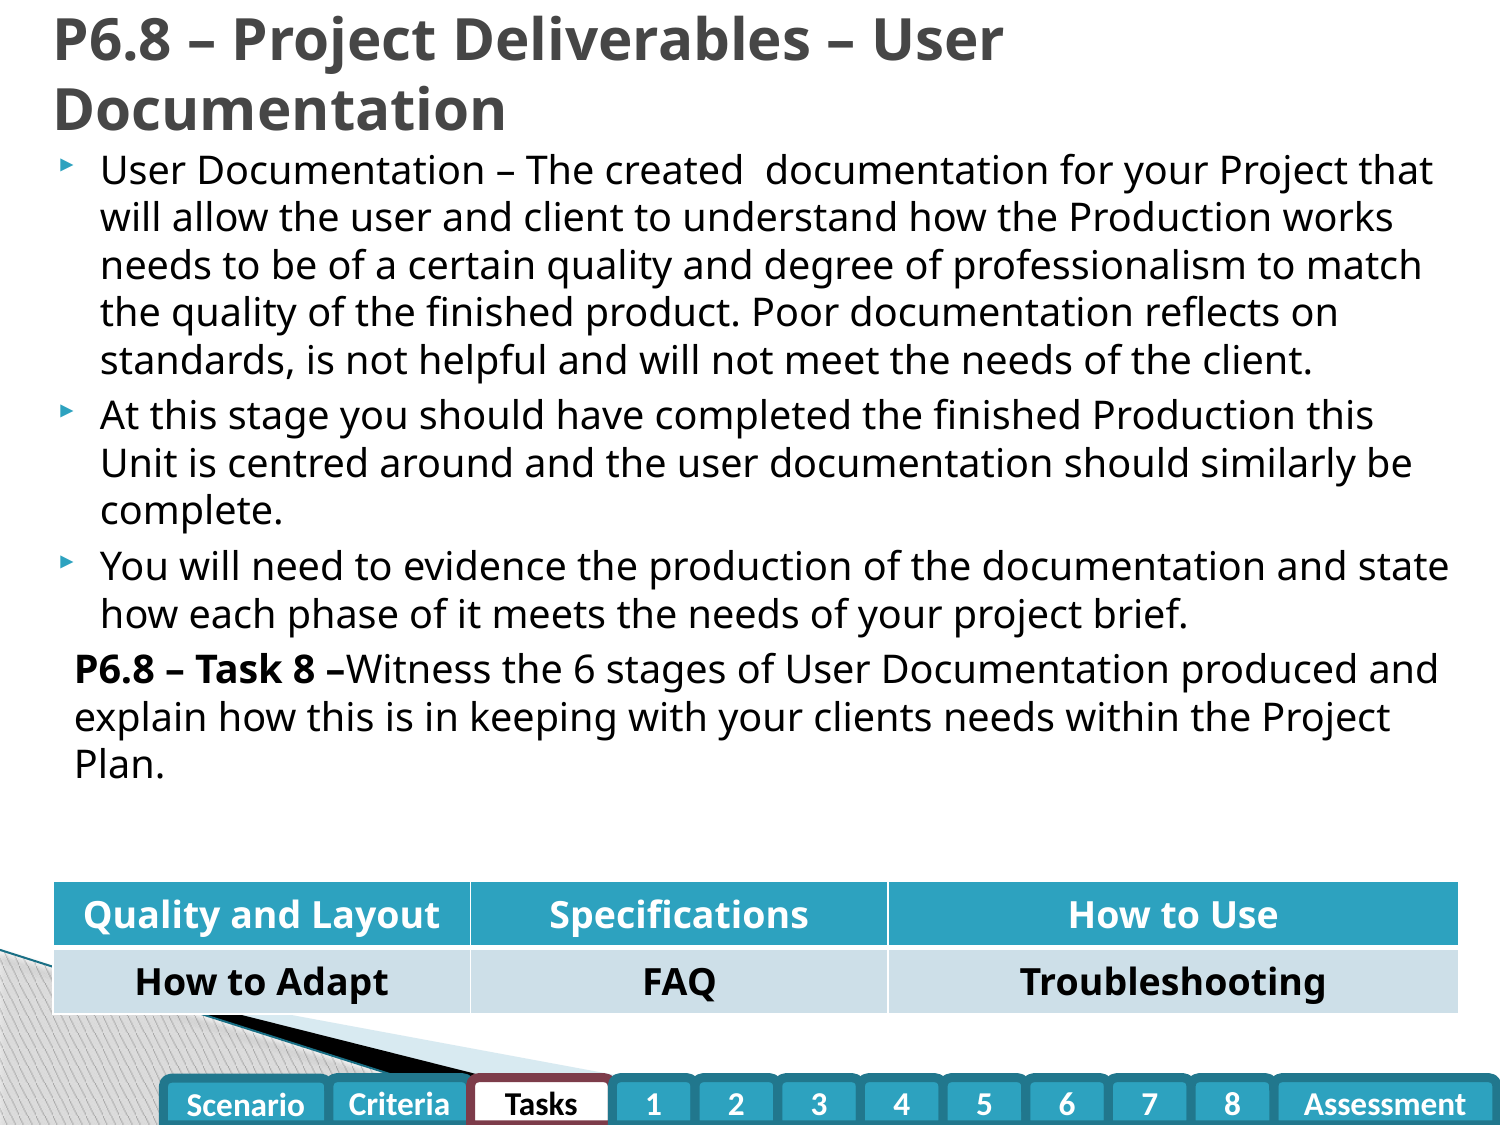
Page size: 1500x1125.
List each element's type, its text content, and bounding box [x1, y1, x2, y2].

title P6.8 – Project Deliverables – User Documentation [37, 19, 1471, 126]
list User Documentation – The created documentation for your Project that will allow the user and client to understand how the Production works needs to be of a certain quality and degree of professionalism to match the quality of the finished product. Poor documentation reflects on standards, is not helpful and will not meet the needs of the client. At this stage you should have completed the finished Production this Unit is centred around and the user documentation should similarly be complete. You will need to evidence the production of the documentation and state how each phase of it meets the needs of your project brief. P6.8 – Task 8 –Witness the 6 stages of User Documentation produced and explain how this is in keeping with your clients needs within the Project Plan. [41, 137, 1471, 846]
table_header Specifications [471, 882, 887, 945]
table_cell Troubleshooting [889, 950, 1458, 1013]
table_header How to Use [889, 882, 1458, 945]
table_cell How to Adapt [54, 950, 470, 1013]
table_cell FAQ [471, 950, 887, 1013]
table_header Quality and Layout [54, 882, 470, 945]
